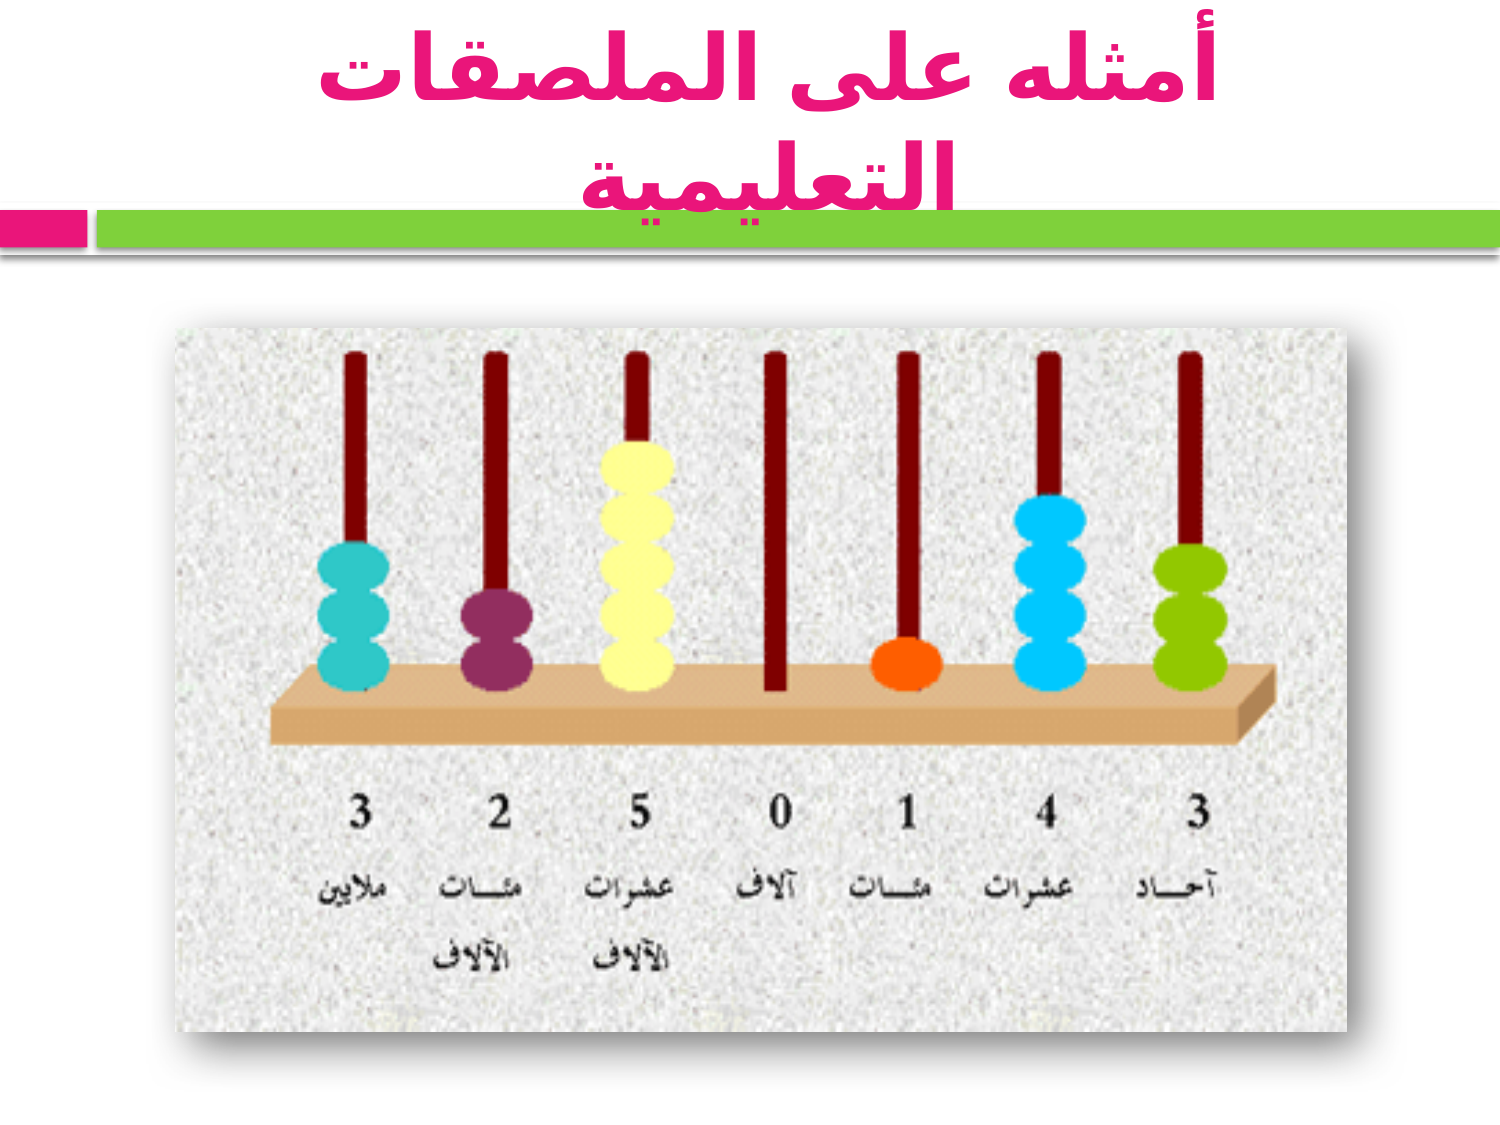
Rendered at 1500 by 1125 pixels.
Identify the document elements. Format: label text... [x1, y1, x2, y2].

title أمثله على الملصقات التعليمية [100, 37, 1438, 200]
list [175, 327, 1347, 1032]
